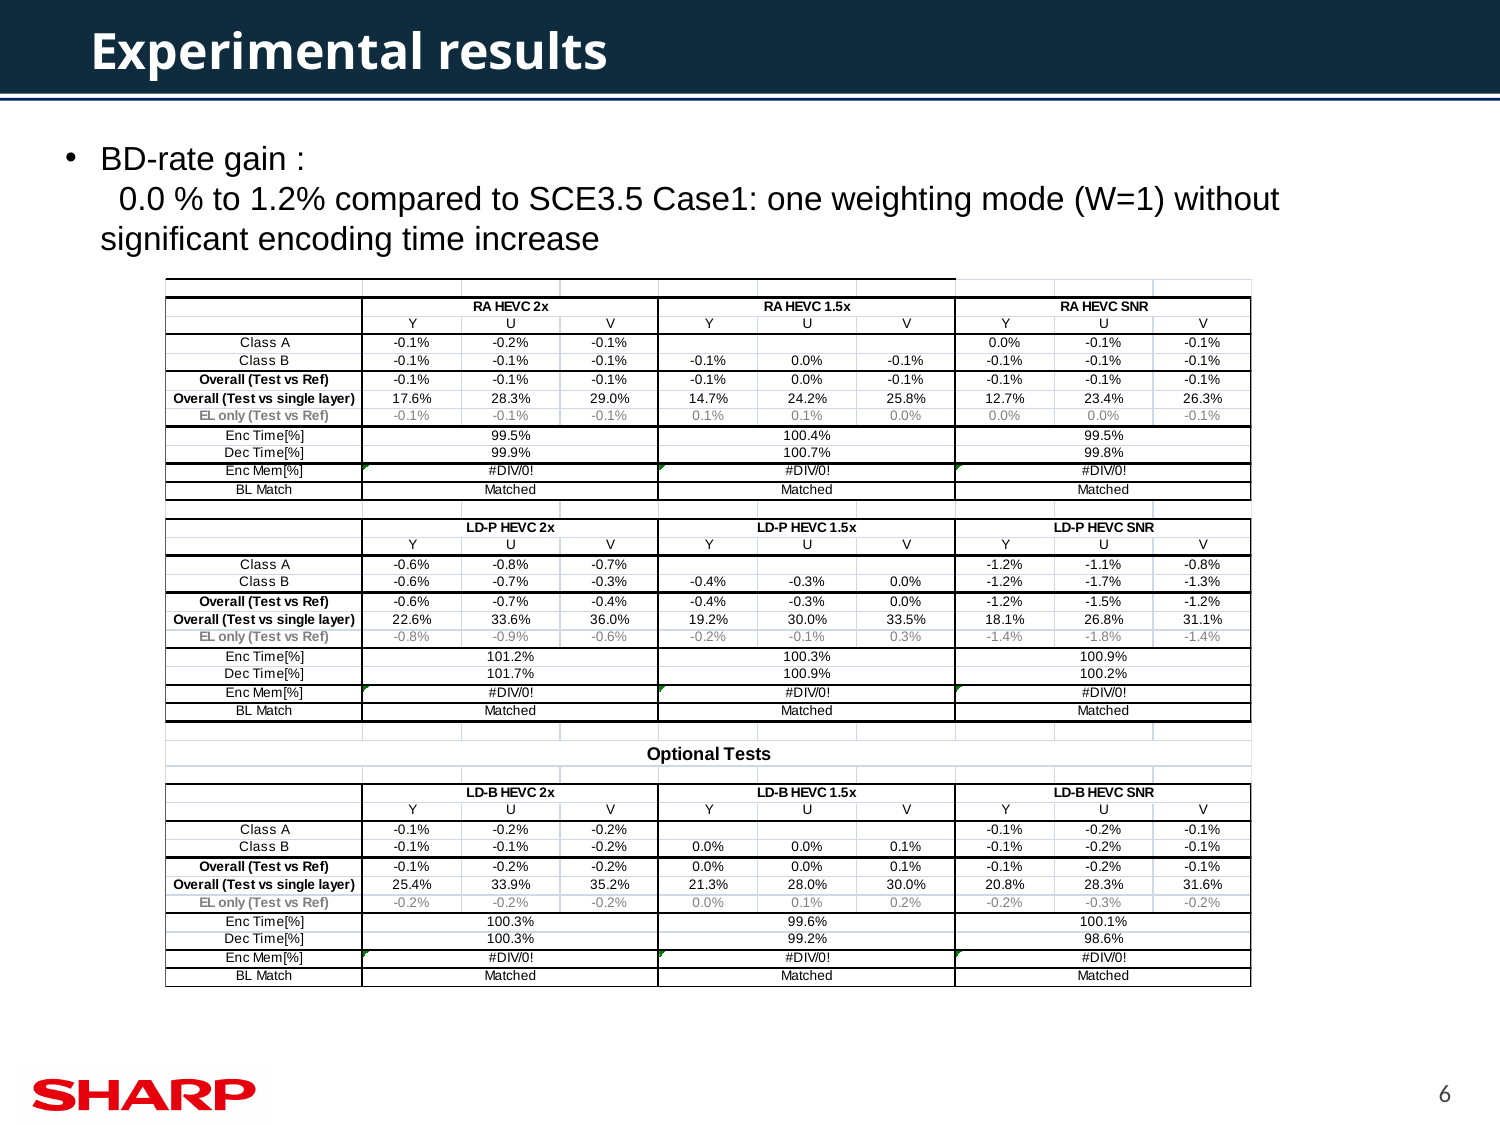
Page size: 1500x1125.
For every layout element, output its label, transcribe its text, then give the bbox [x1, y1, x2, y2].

picture [164, 278, 1253, 989]
picture [17, 1064, 271, 1125]
title Experimental results [74, 15, 1426, 85]
slide_number 6 [1345, 1062, 1467, 1108]
text_box BD-rate gain : 0.0 % to 1.2% compared to SCE3.5 Case1: one weighting mode (W=1) without significant encoding time increase [58, 131, 1500, 263]
